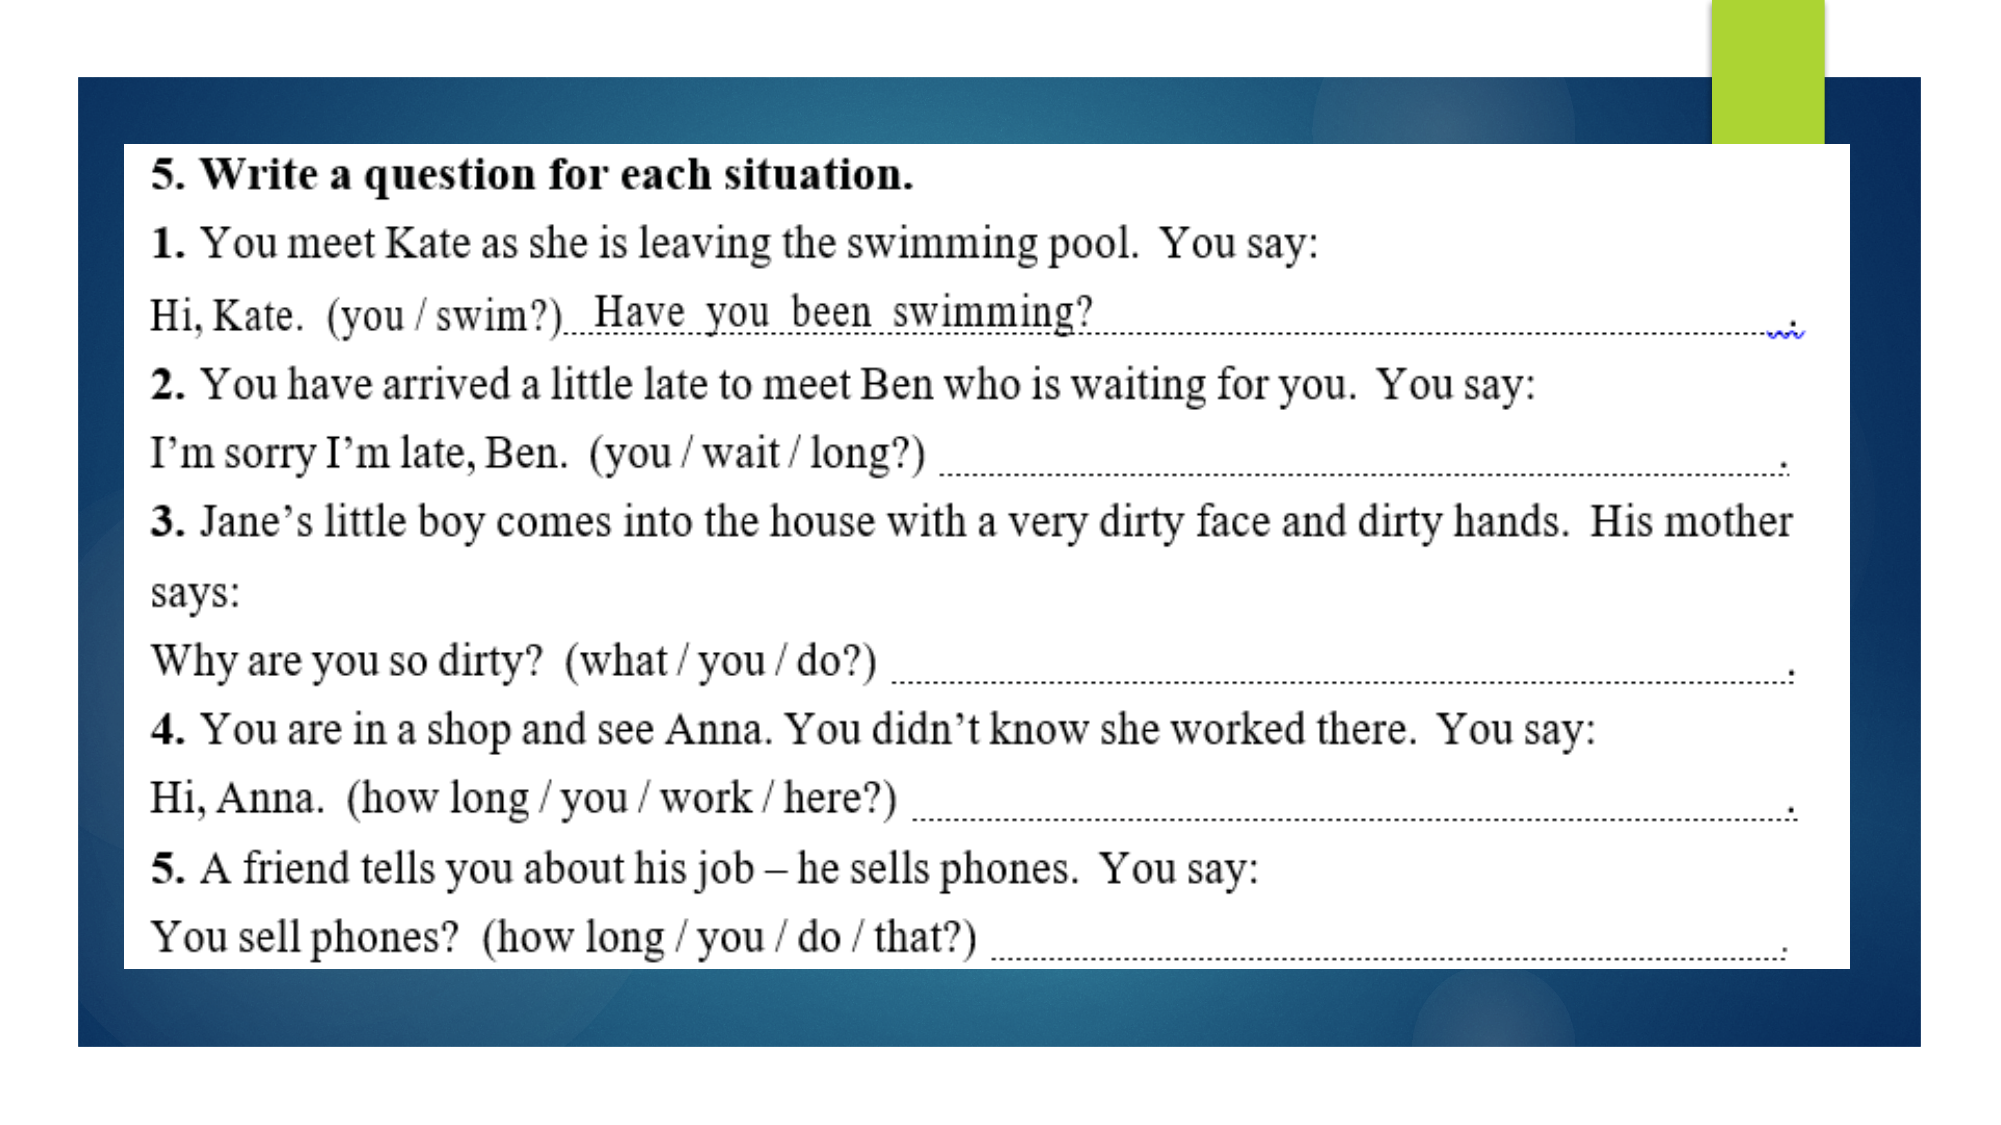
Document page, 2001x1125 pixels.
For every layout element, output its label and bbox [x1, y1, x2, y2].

picture [124, 143, 1851, 969]
